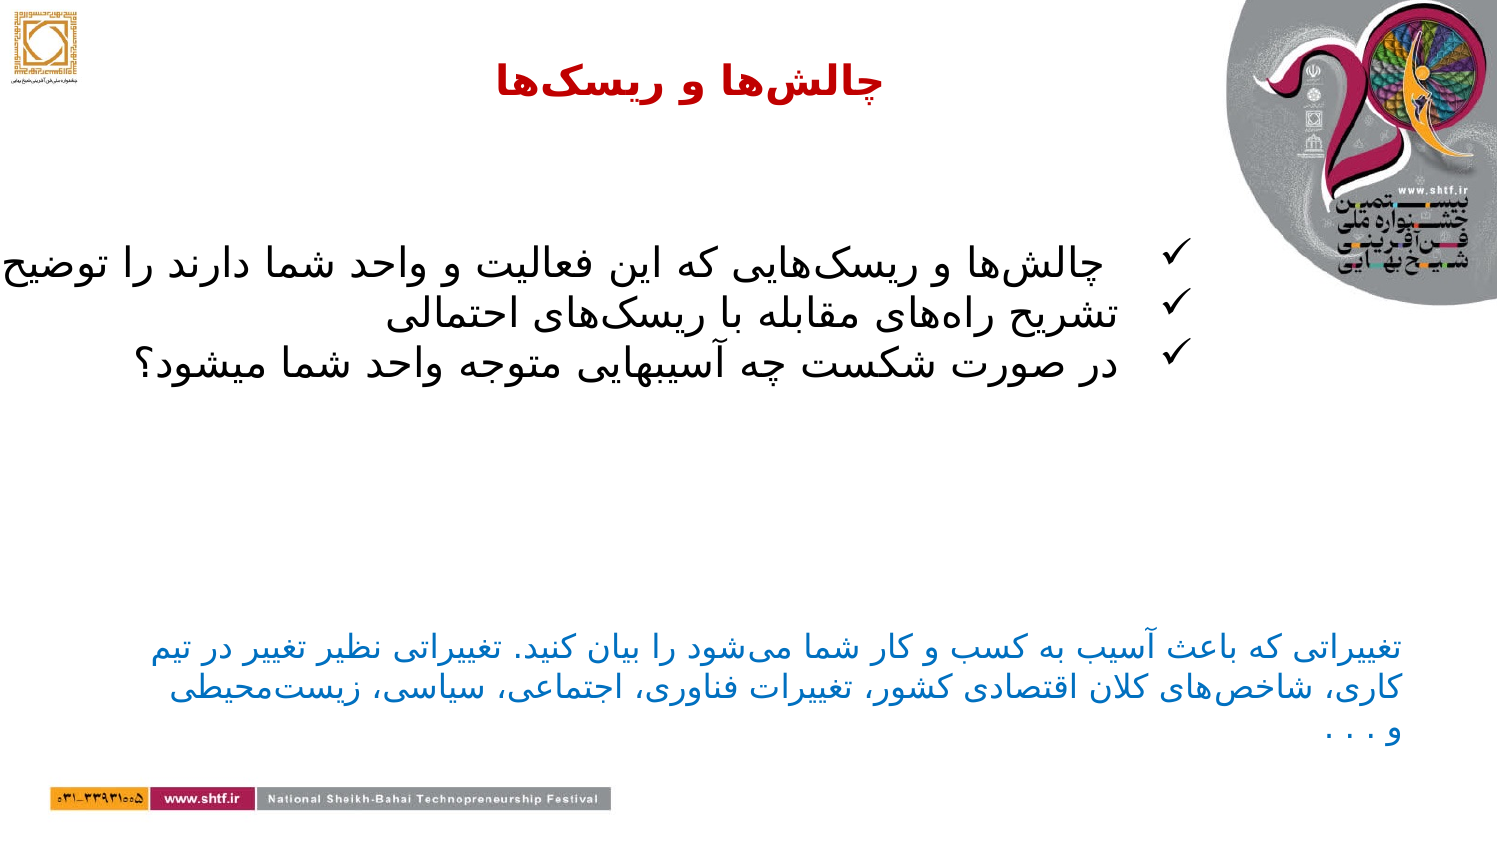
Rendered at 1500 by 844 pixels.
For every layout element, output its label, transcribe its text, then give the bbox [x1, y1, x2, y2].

title چالش‌ها و ریسک‌ها [31, 18, 1336, 146]
text_box چالش‌ها و ریسک‌هایی که این فعالیت و واحد شما دارند را توضیح دهید. تشریح راه‌های مقابله با ریسک‌های احتمالی در صورت شکست چه آسیب­هایی متوجه واحد شما می­شود؟ [0, 177, 1209, 570]
text_box تغییراتی که باعث آسیب به کسب و کار شما می‌شود را بیان کنید. تغییراتی نظیر تغییر در تیم کاری، شاخص‌های کلان اقتصادی کشور، تغییرات فناوری، اجتماعی، سیاسی، زیست‌محیطی و . . . [113, 617, 1418, 753]
picture [0, 0, 1497, 844]
